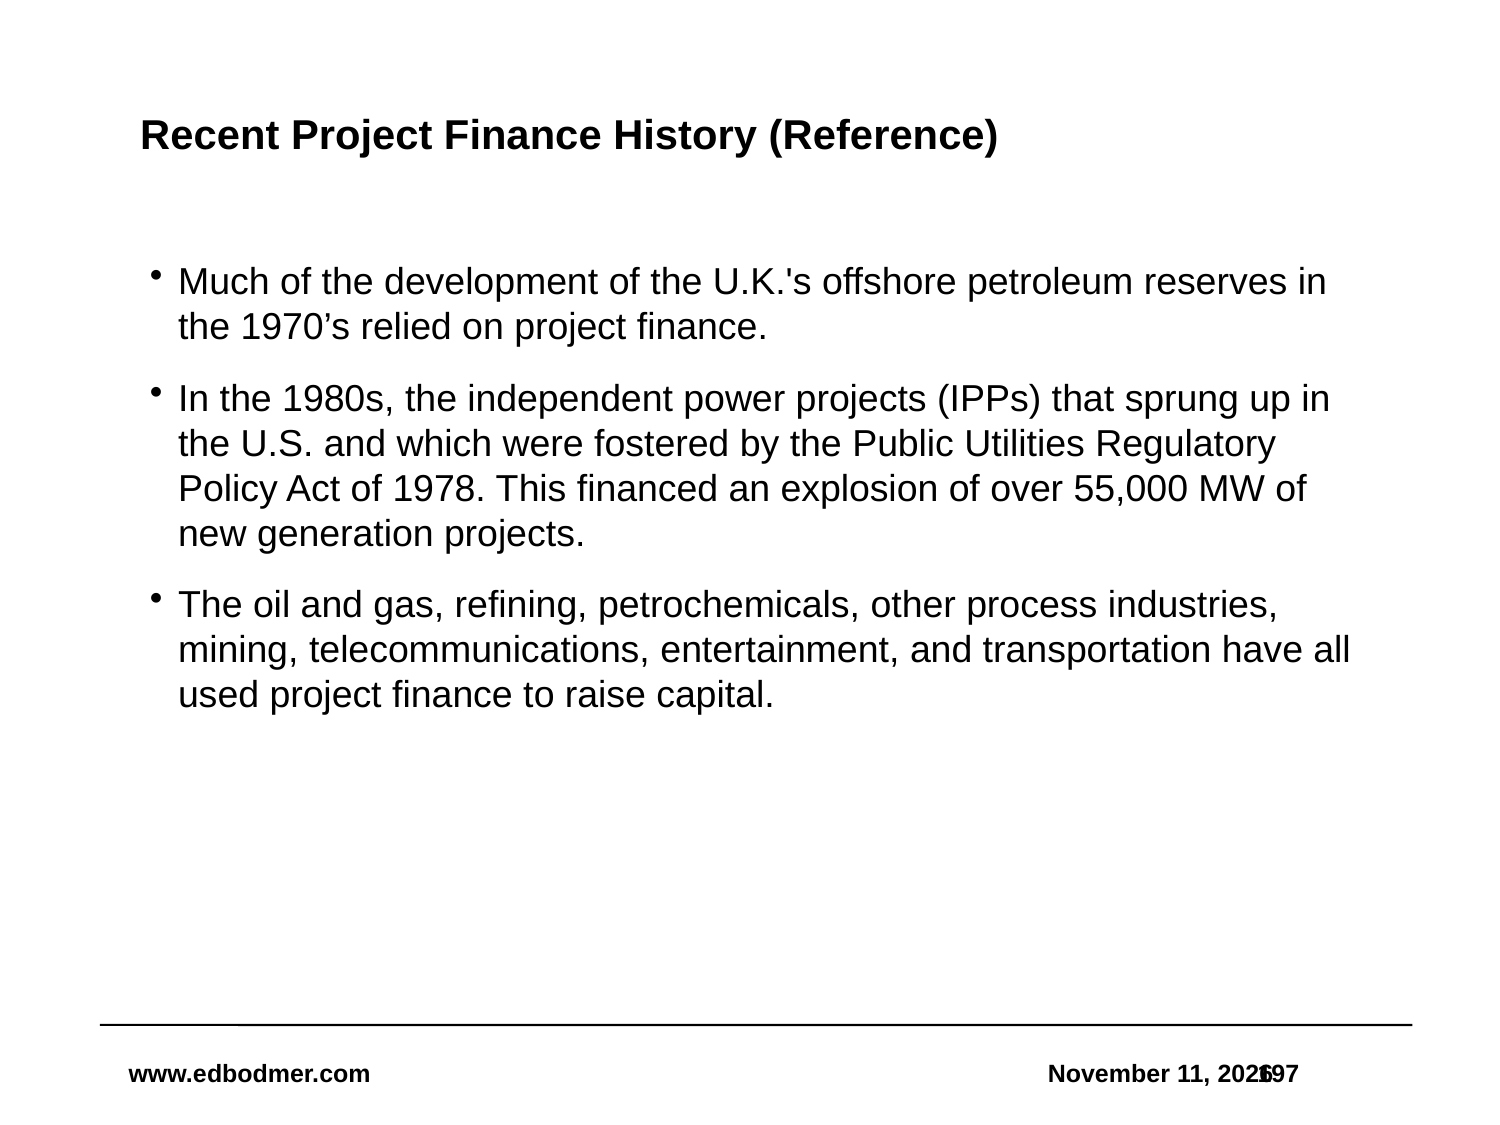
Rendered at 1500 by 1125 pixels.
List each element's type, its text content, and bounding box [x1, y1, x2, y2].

title Recent Project Finance History (Reference) [124, 99, 1288, 226]
list Much of the development of the U.K.'s offshore petroleum reserves in the 1970’s relied on project finance. In the 1980s, the independent power projects (IPPs) that sprung up in the U.S. and which were fostered by the Public Utilities Regulatory Policy Act of 1978. This financed an explosion of over 55,000 MW of new generation projects. The oil and gas, refining, petrochemicals, other process industries, mining, telecommunications, entertainment, and transportation have all used project finance to raise capital. [124, 249, 1376, 1001]
